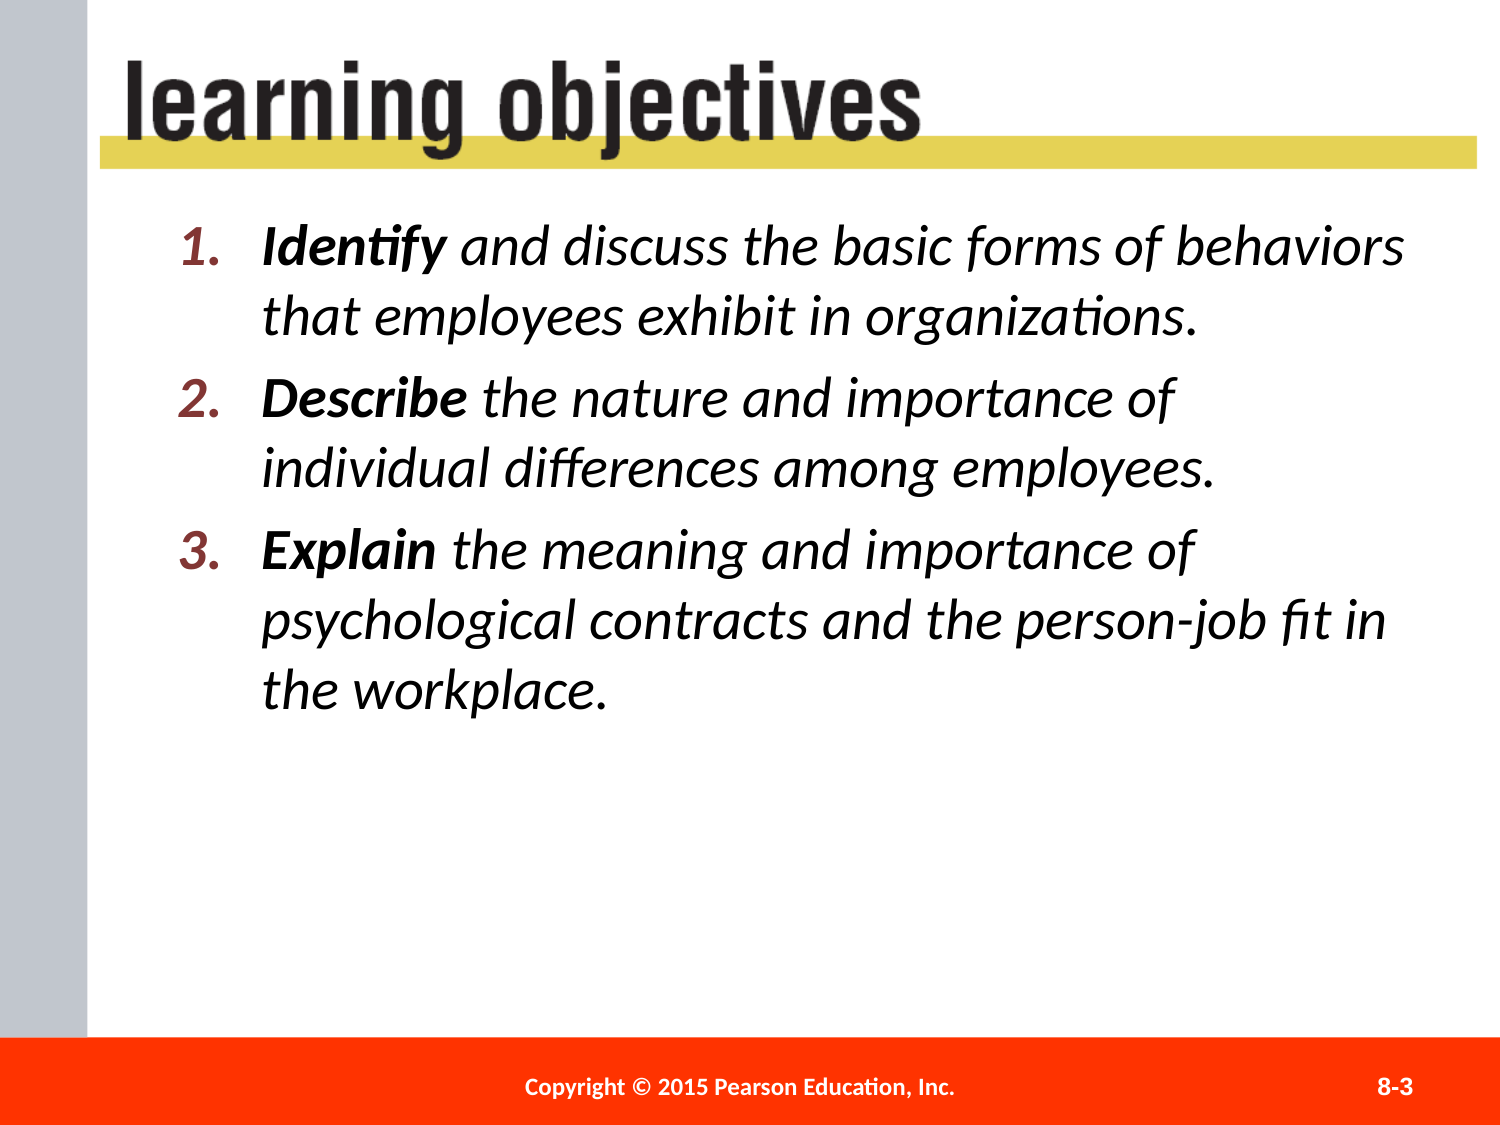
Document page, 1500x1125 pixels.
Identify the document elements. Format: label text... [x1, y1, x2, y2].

list Identify and discuss the basic forms of behaviors that employees exhibit in organizations. Describe the nature and importance of individual differences among employees. Explain the meaning and importance of psychological contracts and the person-job fit in the workplace. [162, 199, 1426, 976]
